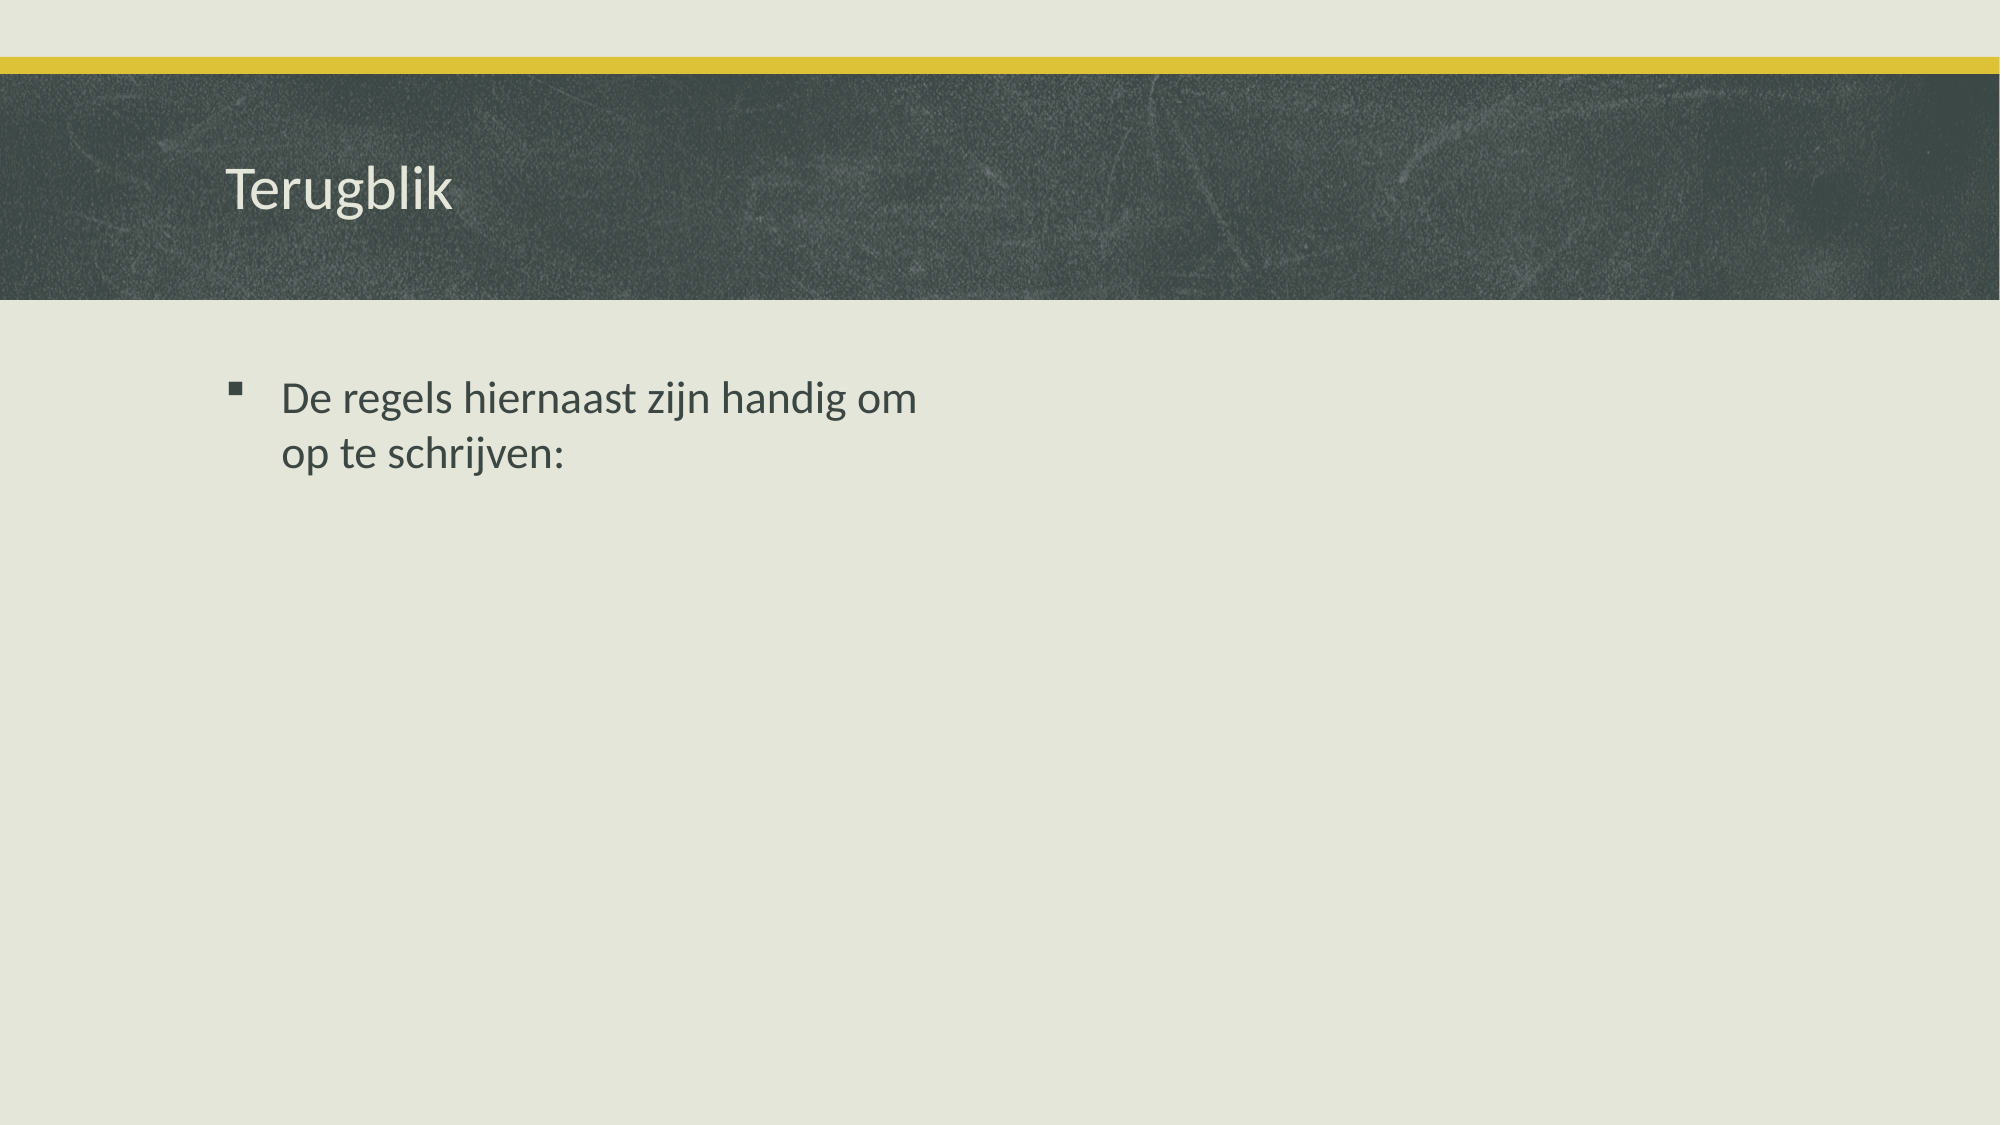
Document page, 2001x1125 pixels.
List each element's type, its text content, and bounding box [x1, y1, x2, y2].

list De regels hiernaast zijn handig om op te schrijven: [210, 360, 947, 1014]
picture [0, 74, 2000, 300]
title Terugblik [210, 76, 1790, 300]
